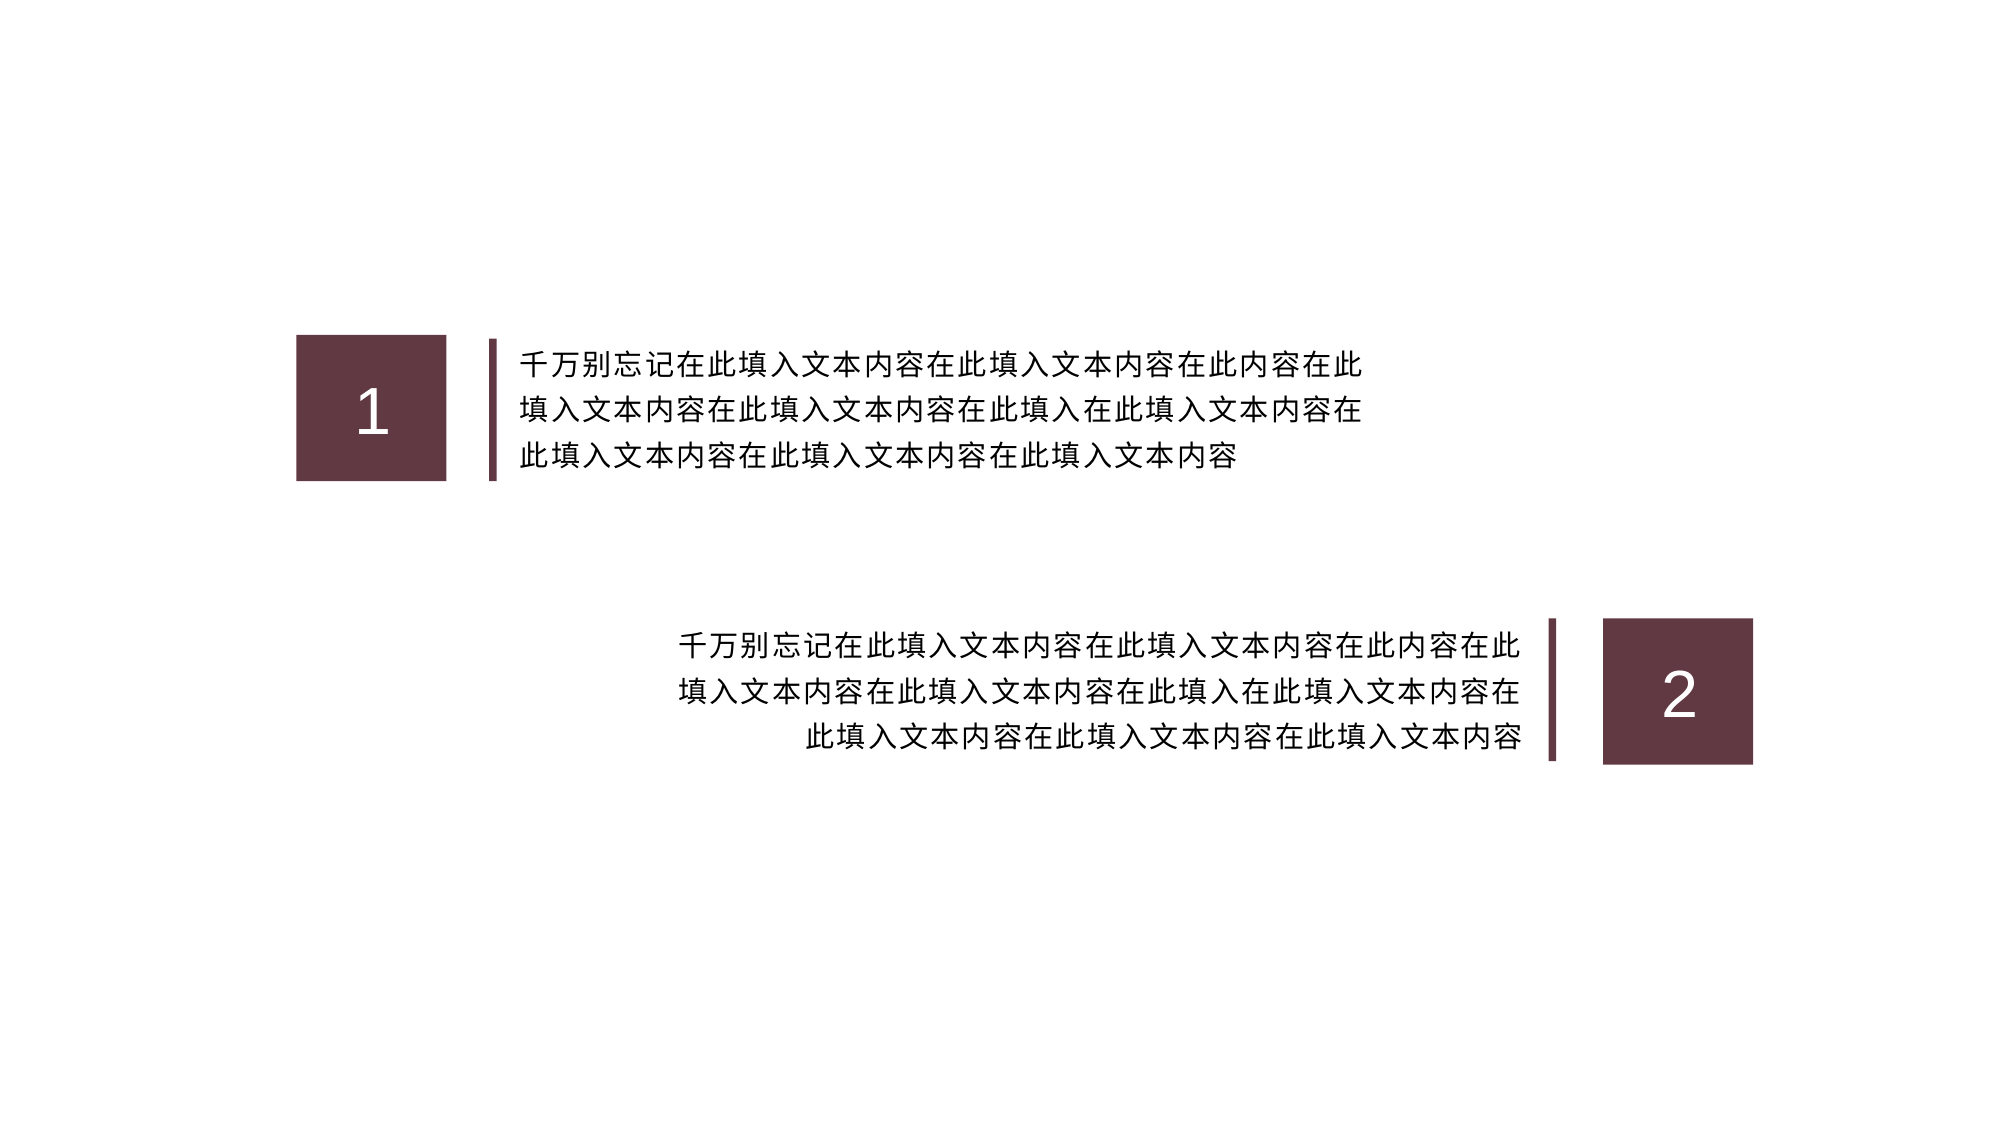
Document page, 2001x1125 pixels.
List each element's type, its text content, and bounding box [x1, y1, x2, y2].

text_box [296, 334, 447, 482]
text_box [1548, 617, 1557, 762]
text_box 千万别忘记在此填入文本内容在此填入文本内容在此内容在此填入文本内容在此填入文本内容在此填入在此填入文本内容在此填入文本内容在此填入文本内容在此填入文本内容 [505, 328, 1405, 480]
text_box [1603, 618, 1754, 765]
text_box [488, 338, 498, 482]
text_box 千万别忘记在此填入文本内容在此填入文本内容在此内容在此填入文本内容在此填入文本内容在此填入在此填入文本内容在此填入文本内容在此填入文本内容在此填入文本内容 [639, 609, 1539, 761]
